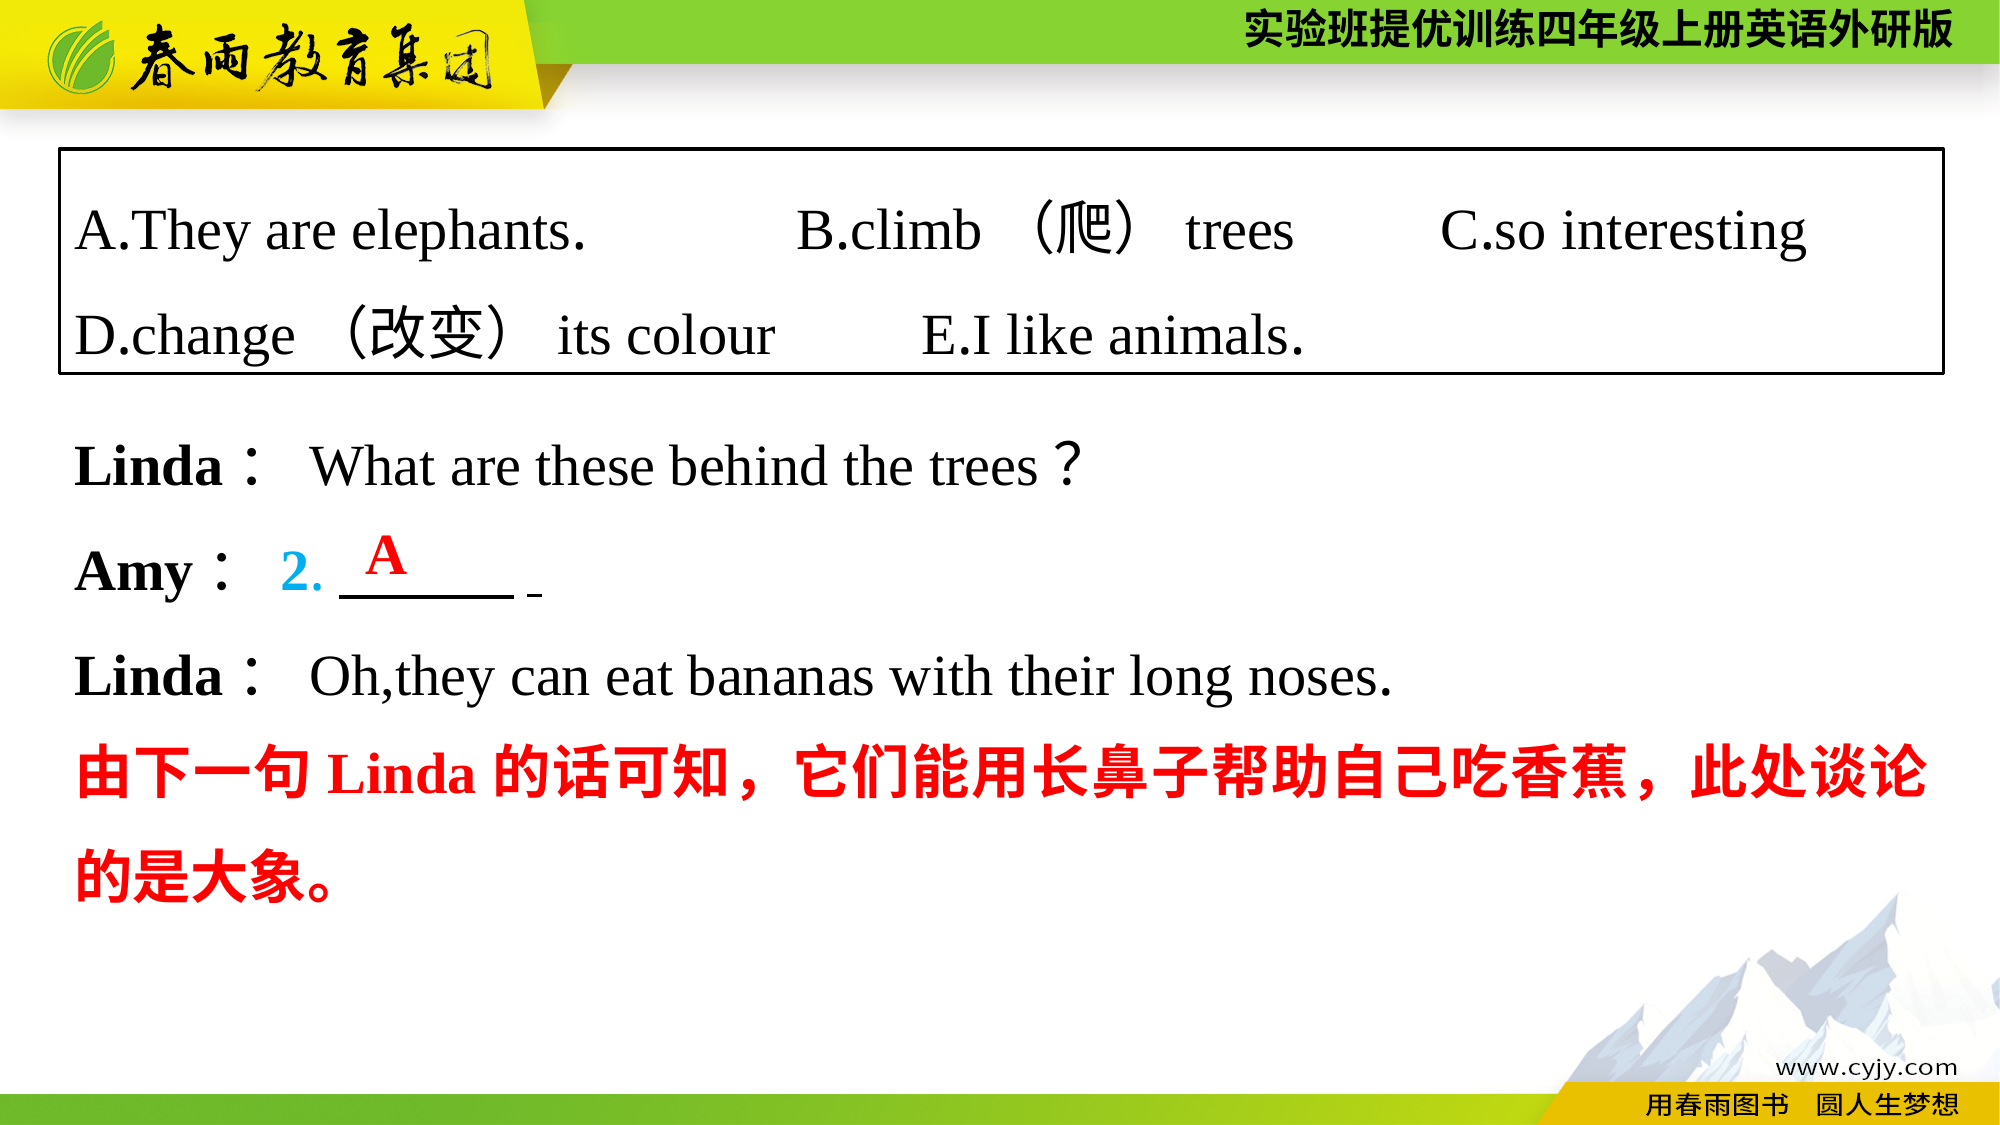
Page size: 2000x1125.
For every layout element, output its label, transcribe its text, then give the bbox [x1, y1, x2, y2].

text_box A.They are elephants. B.climb（爬）trees C.so interesting D.change（改变）its colour E.I like animals. [59, 148, 1944, 374]
picture [0, 0, 2000, 1125]
list Linda：What are these behind the trees？ Amy：2. . Linda：Oh,they can eat bananas with their long noses. [59, 384, 1944, 692]
text_box 由下一句Linda的话可知，它们能用长鼻子帮助自己吃香蕉，此处谈论的是大象。 [59, 692, 1944, 918]
text_box A [350, 508, 423, 594]
